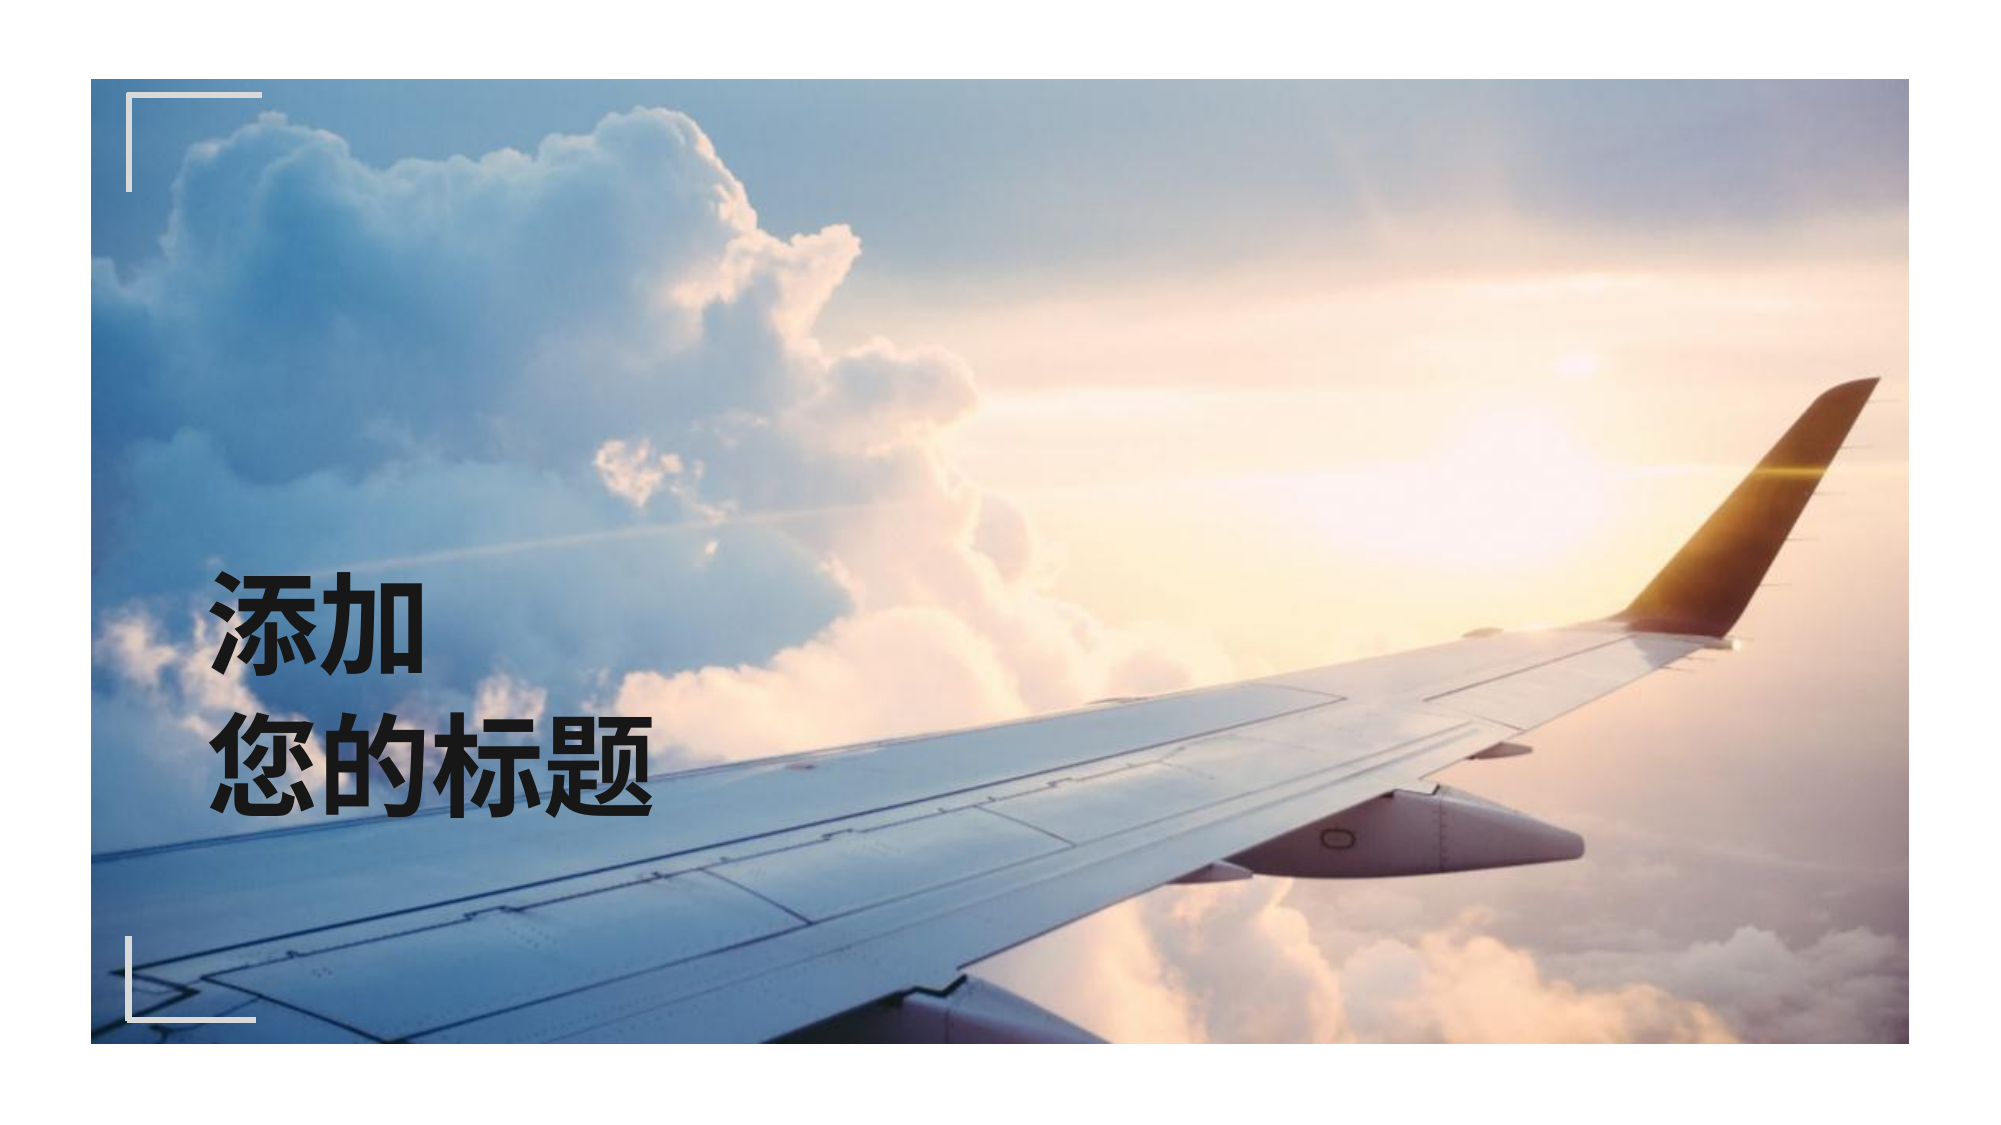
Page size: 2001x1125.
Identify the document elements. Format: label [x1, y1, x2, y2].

text_box [126, 935, 256, 1022]
picture [91, 79, 1909, 1044]
text_box [126, 92, 263, 193]
